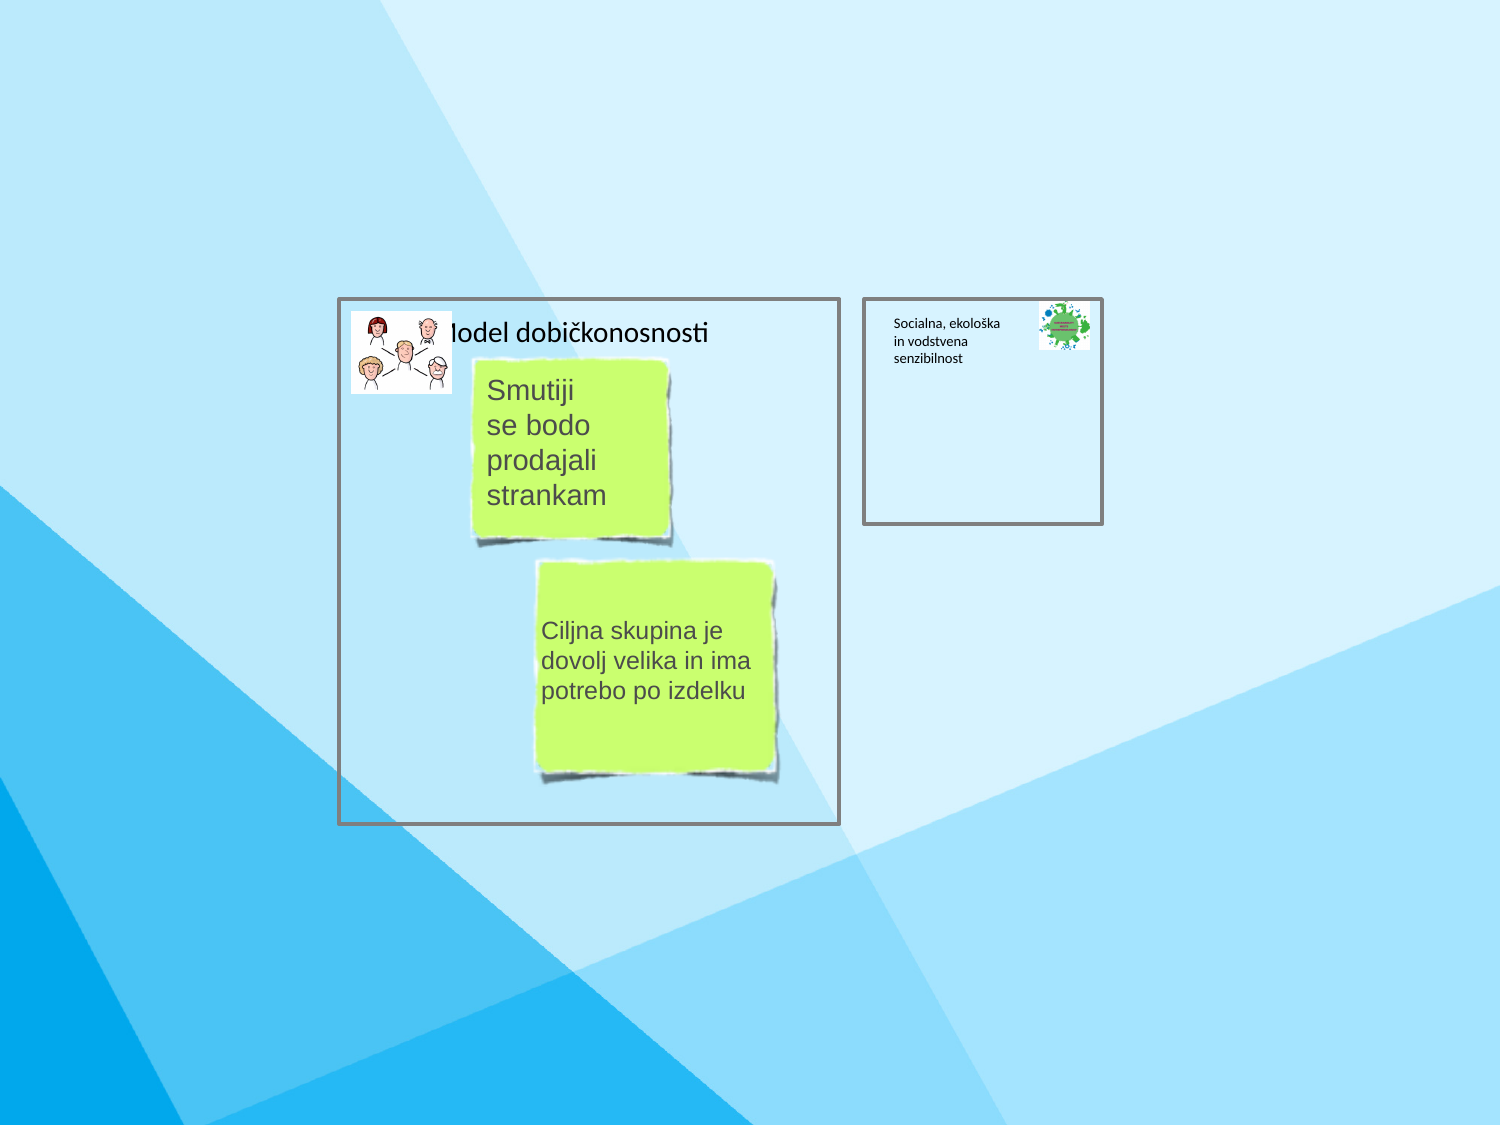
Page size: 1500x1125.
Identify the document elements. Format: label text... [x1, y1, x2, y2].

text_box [464, 348, 678, 550]
text_box Model dobičkonosnosti [417, 306, 724, 356]
picture [0, 0, 1500, 1125]
text_box [864, 299, 1102, 525]
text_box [526, 548, 784, 787]
text_box Socialna, ekološka in vodstvena senzibilnost [879, 306, 1019, 374]
text_box [339, 299, 840, 825]
